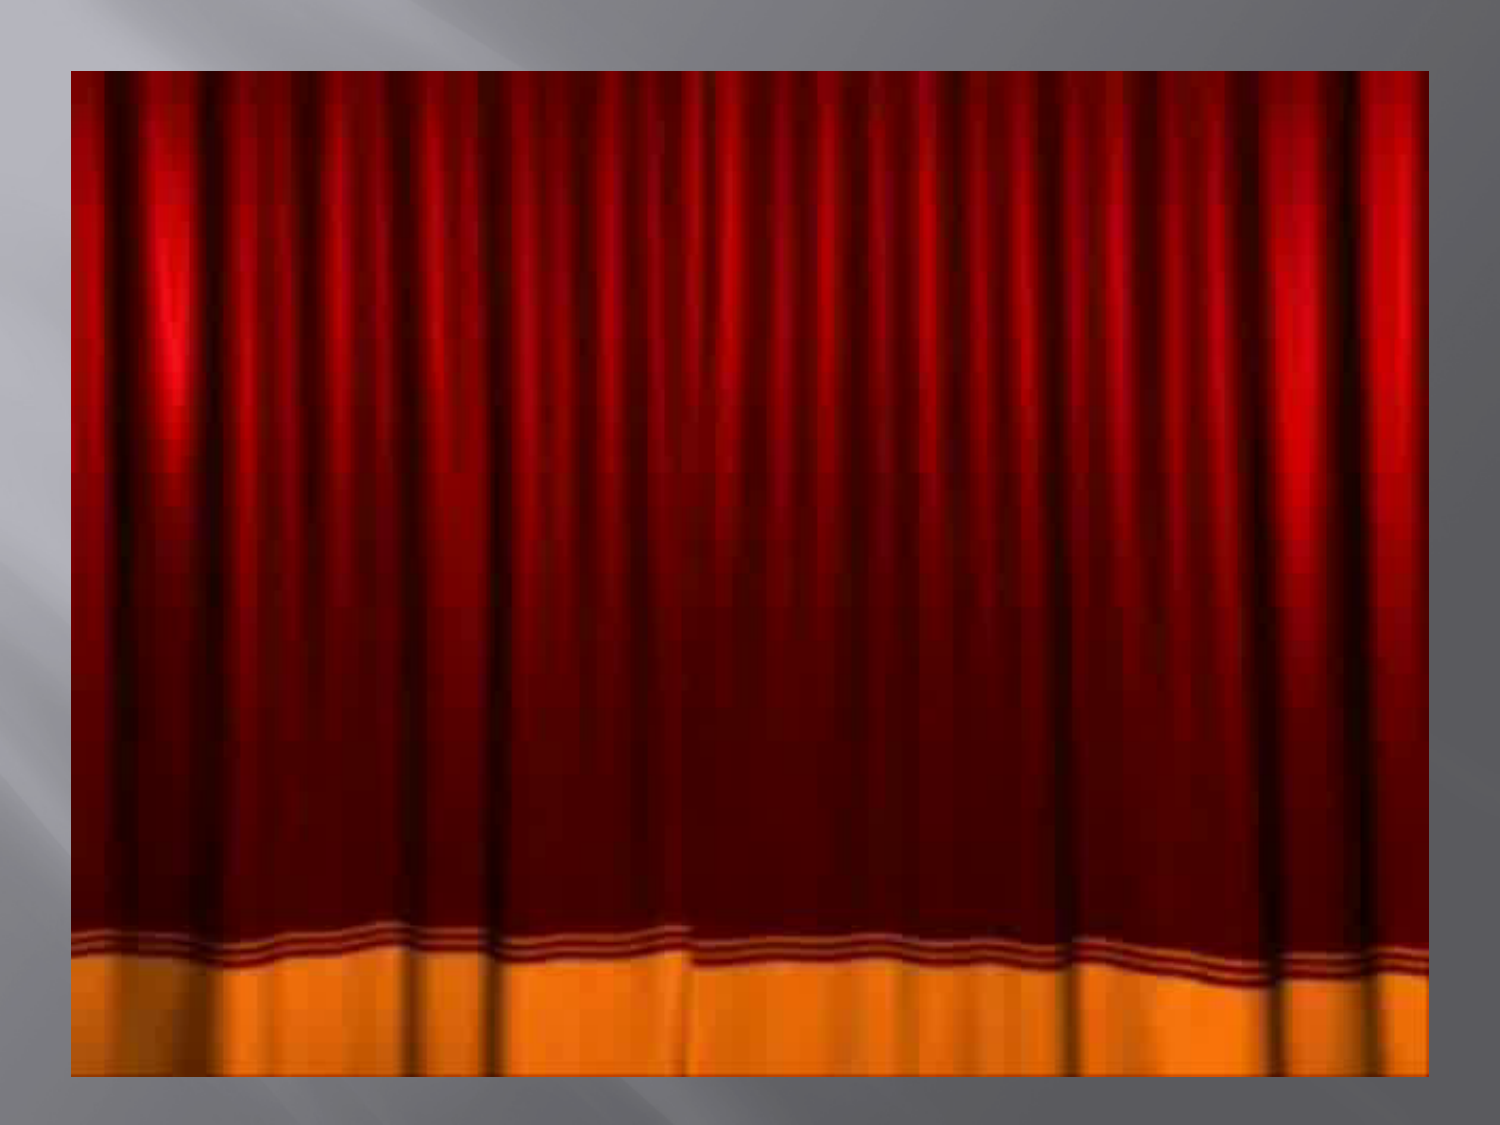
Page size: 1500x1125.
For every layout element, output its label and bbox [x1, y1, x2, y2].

text_box [70, 70, 1430, 1078]
